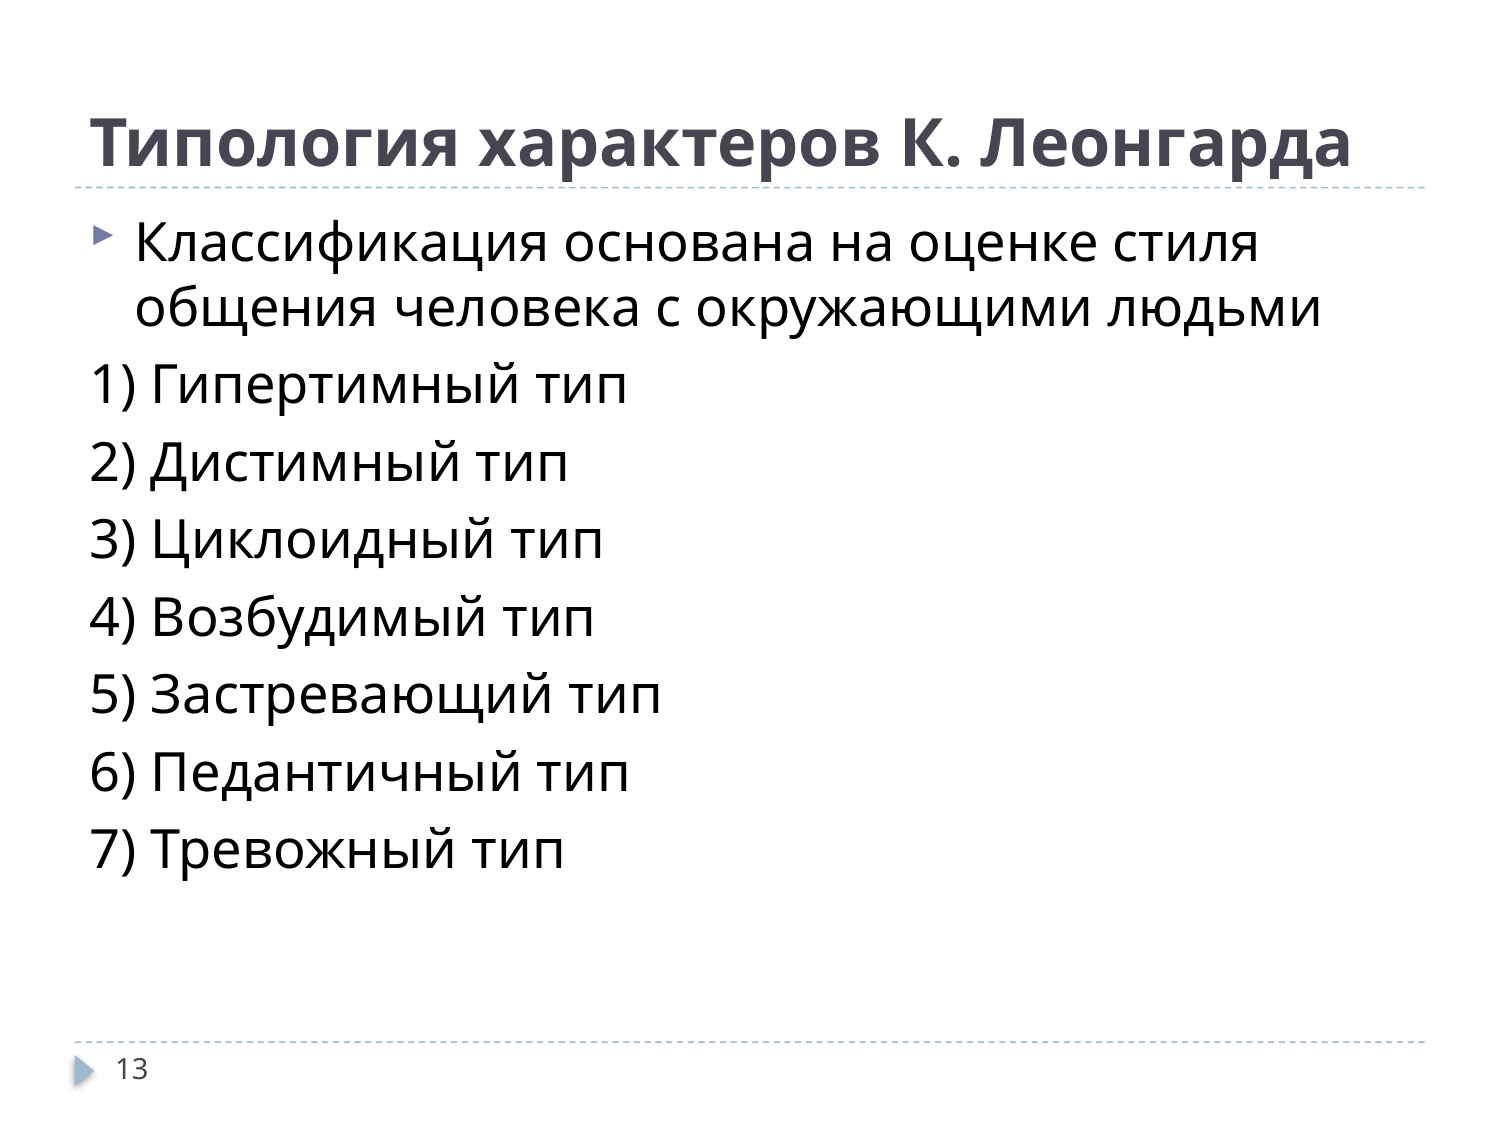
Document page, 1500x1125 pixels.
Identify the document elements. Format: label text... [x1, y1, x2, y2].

title Типология характеров К. Леонгарда [75, 24, 1425, 188]
slide_number 13 [100, 1042, 426, 1103]
list Классификация основана на оценке стиля общения человека с окружающими людьми 1) Гипертимный тип 2) Дистимный тип 3) Циклоидный тип 4) Возбудимый тип 5) Застревающий тип 6) Педантичный тип 7) Тревожный тип [75, 200, 1425, 1010]
